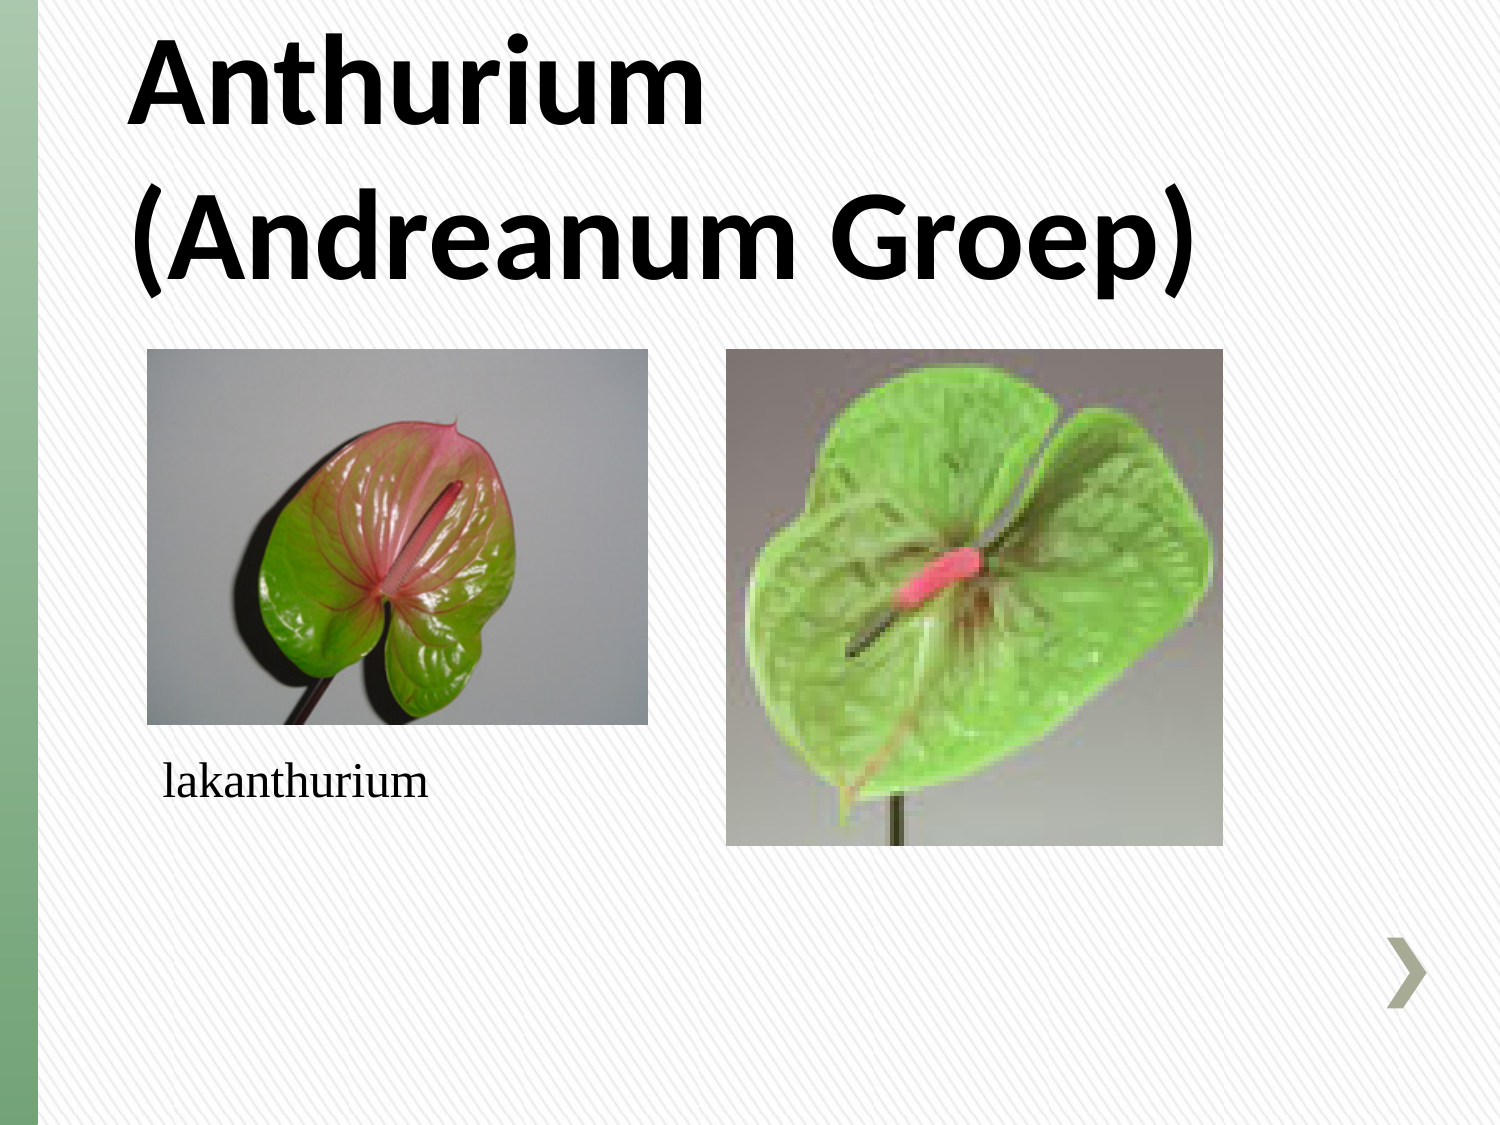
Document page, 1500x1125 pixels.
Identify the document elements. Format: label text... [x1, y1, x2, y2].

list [726, 349, 1223, 847]
text_box lakanthurium [147, 739, 714, 815]
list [147, 349, 648, 726]
title Anthurium (Andreanum Groep) [112, 125, 1388, 313]
